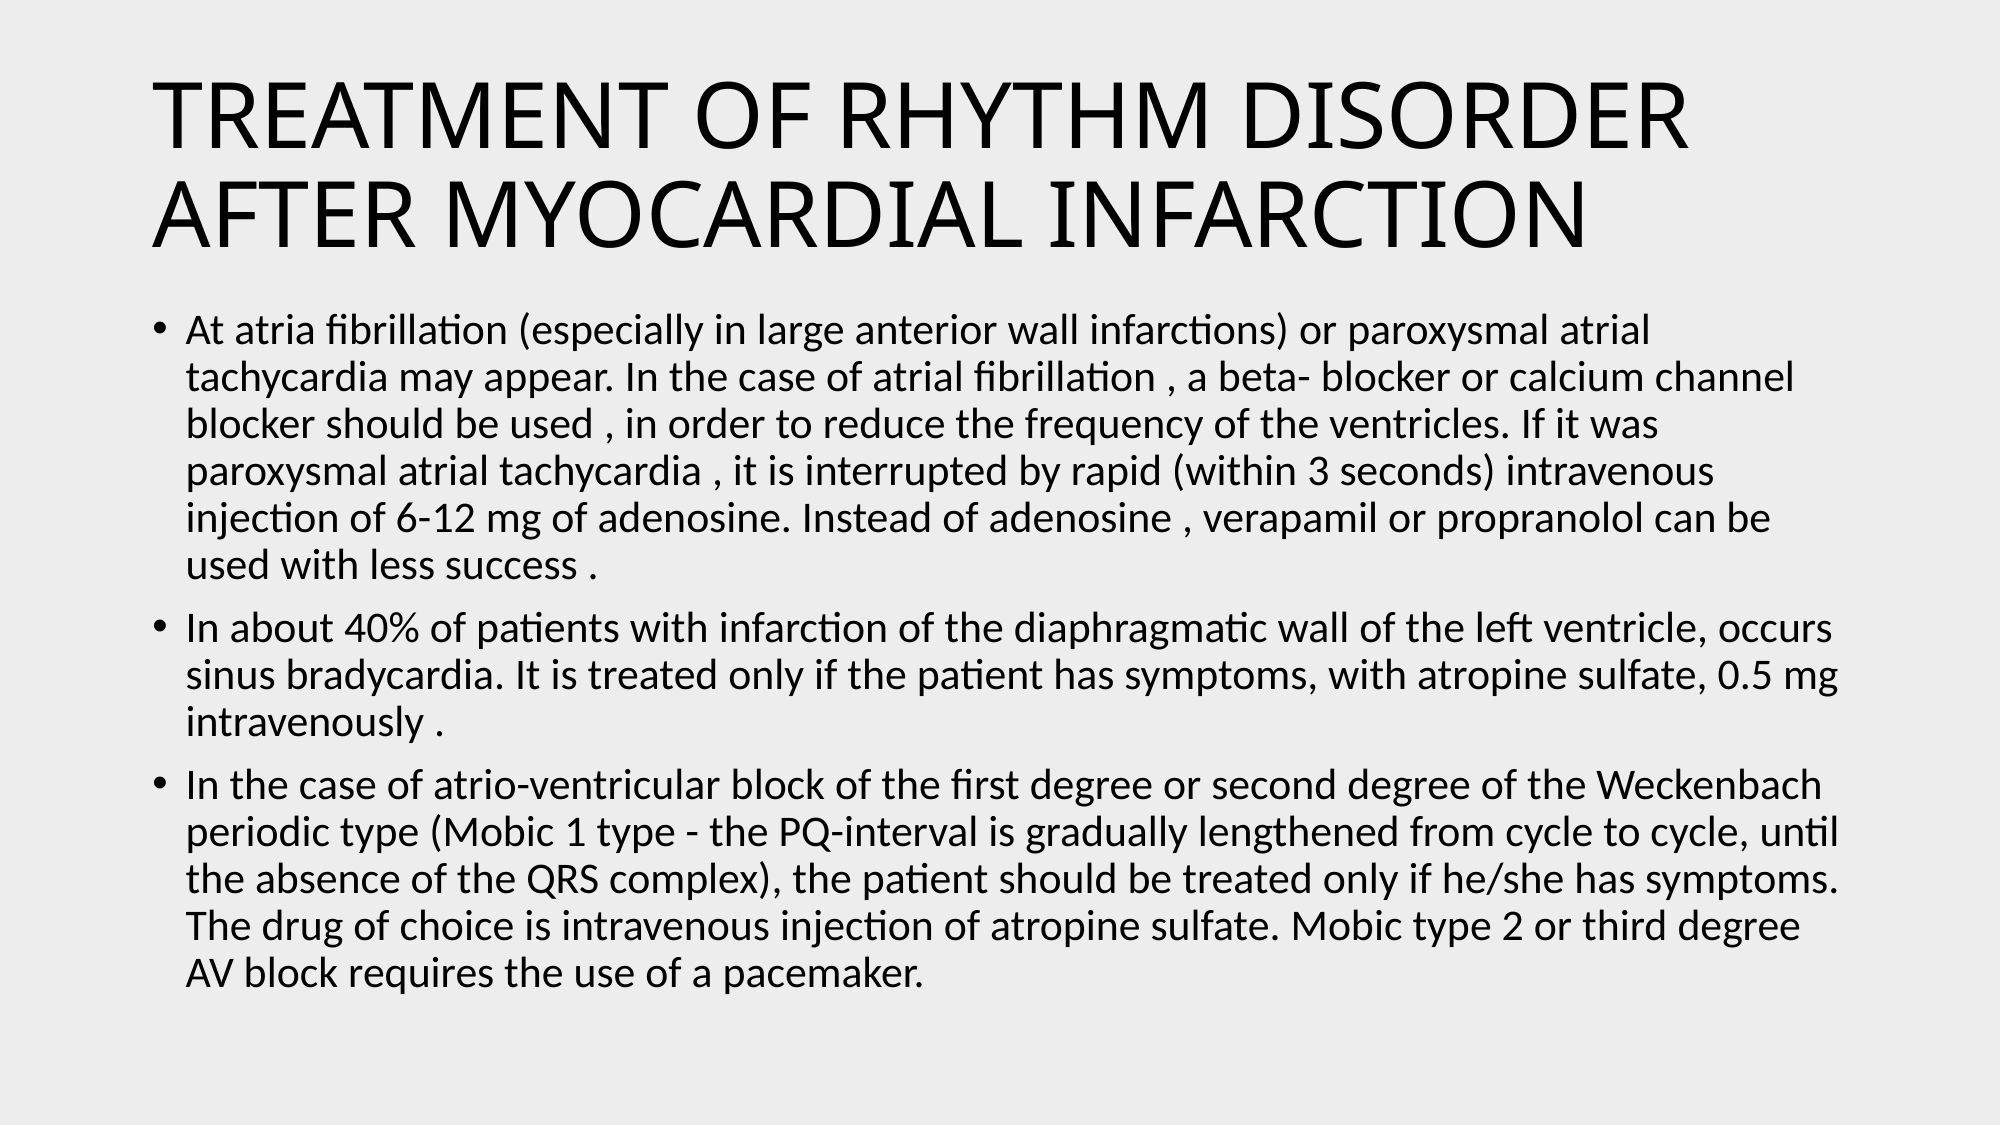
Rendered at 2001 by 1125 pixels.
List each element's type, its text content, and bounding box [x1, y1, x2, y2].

list At atria fibrillation (especially in large anterior wall infarctions) or paroxysmal atrial tachycardia may appear. In the case of atrial fibrillation , a beta- blocker or calcium channel blocker should be used , in order to reduce the frequency of the ventricles. If it was paroxysmal atrial tachycardia , it is interrupted by rapid (within 3 seconds) intravenous injection of 6-12 mg of adenosine. Instead of adenosine , verapamil or propranolol can be used with less success . In about 40% of patients with infarction of the diaphragmatic wall of the left ventricle, occurs sinus bradycardia. It is treated only if the patient has symptoms, with atropine sulfate, 0.5 mg intravenously . In the case of atrio-ventricular block of the first degree or second degree of the Weckenbach periodic type (Mobic 1 type - the PQ-interval is gradually lengthened from cycle to cycle, until the absence of the QRS complex), the patient should be treated only if he/she has symptoms. The drug of choice is intravenous injection of atropine sulfate. Mobic type 2 or third degree AV block requires the use of a pacemaker. [137, 299, 1863, 1014]
title TREATMENT OF RHYTHM DISORDER AFTER MYOCARDIAL INFARCTION [137, 59, 1863, 278]
